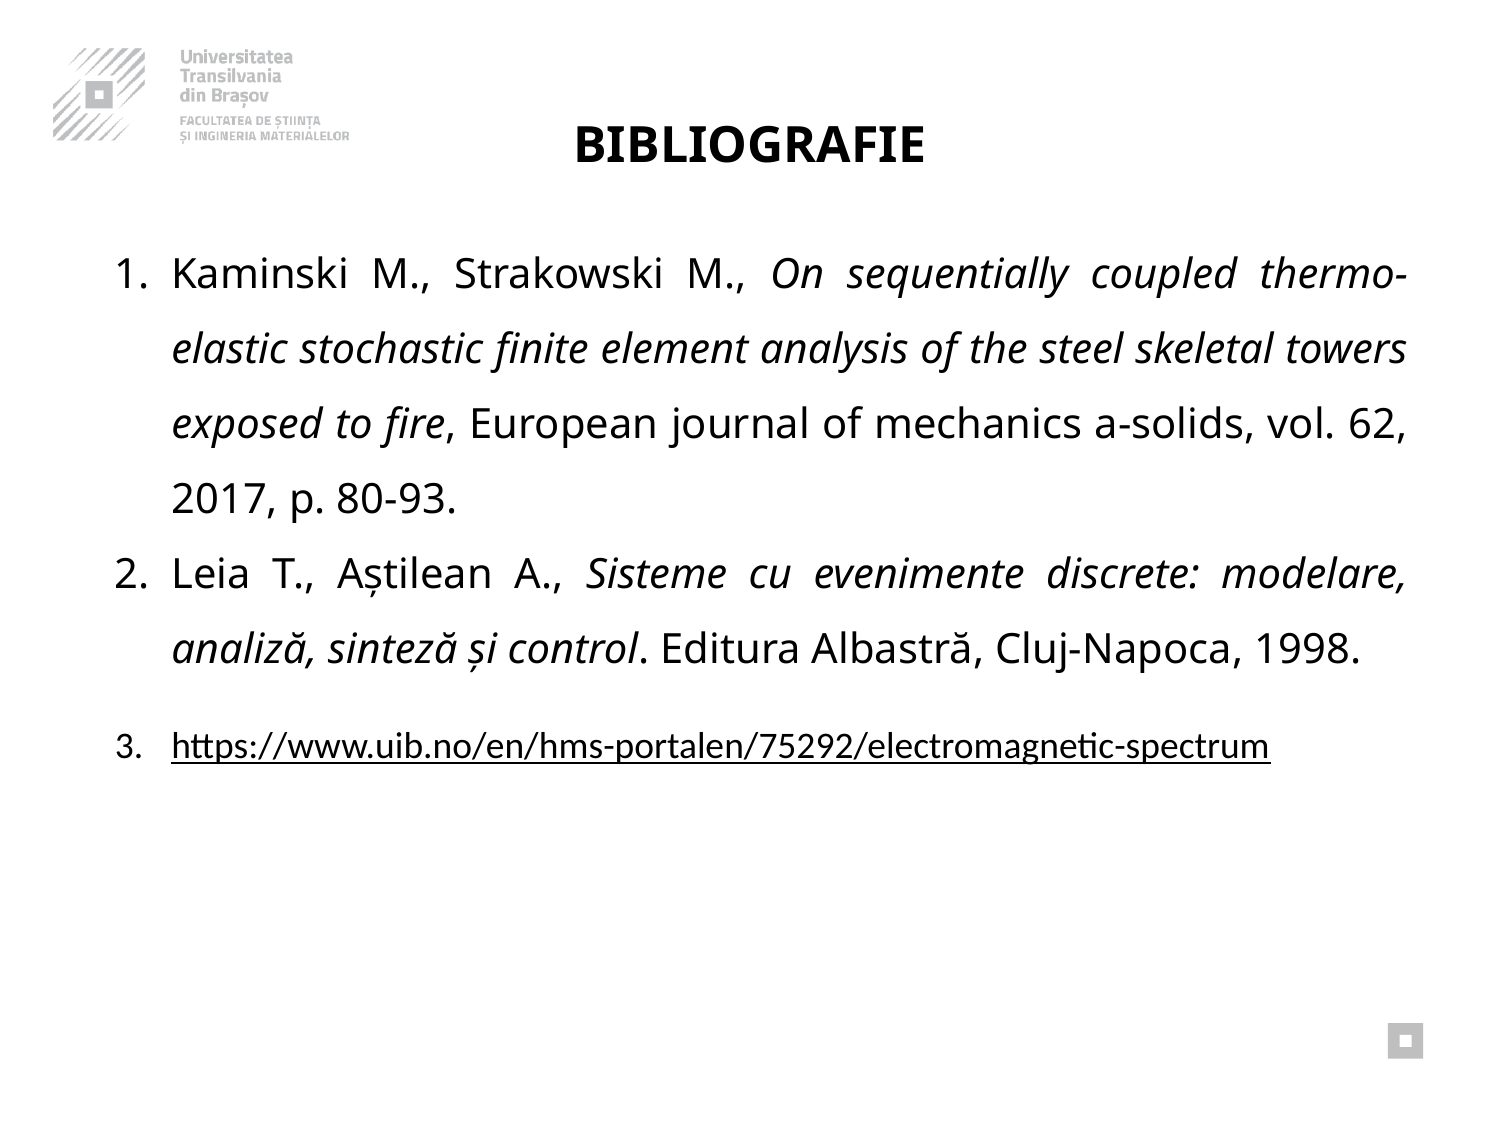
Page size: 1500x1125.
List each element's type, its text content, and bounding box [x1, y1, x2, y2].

picture [53, 48, 349, 144]
text_box Kaminski M., Strakowski M., On sequentially coupled thermo-elastic stochastic finite element analysis of the steel skeletal towers exposed to fire, European journal of mechanics a-solids, vol. 62, 2017, p. 80-93. Leia T., Aştilean A., Sisteme cu evenimente discrete: modelare, analiză, sinteză şi control. Editura Albastră, Cluj-Napoca, 1998. https://www.uib.no/en/hms-portalen/75292/electromagnetic-spectrum [100, 214, 1424, 775]
text_box BIBLIOGRAFIE [369, 105, 1131, 181]
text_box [1387, 1023, 1424, 1059]
